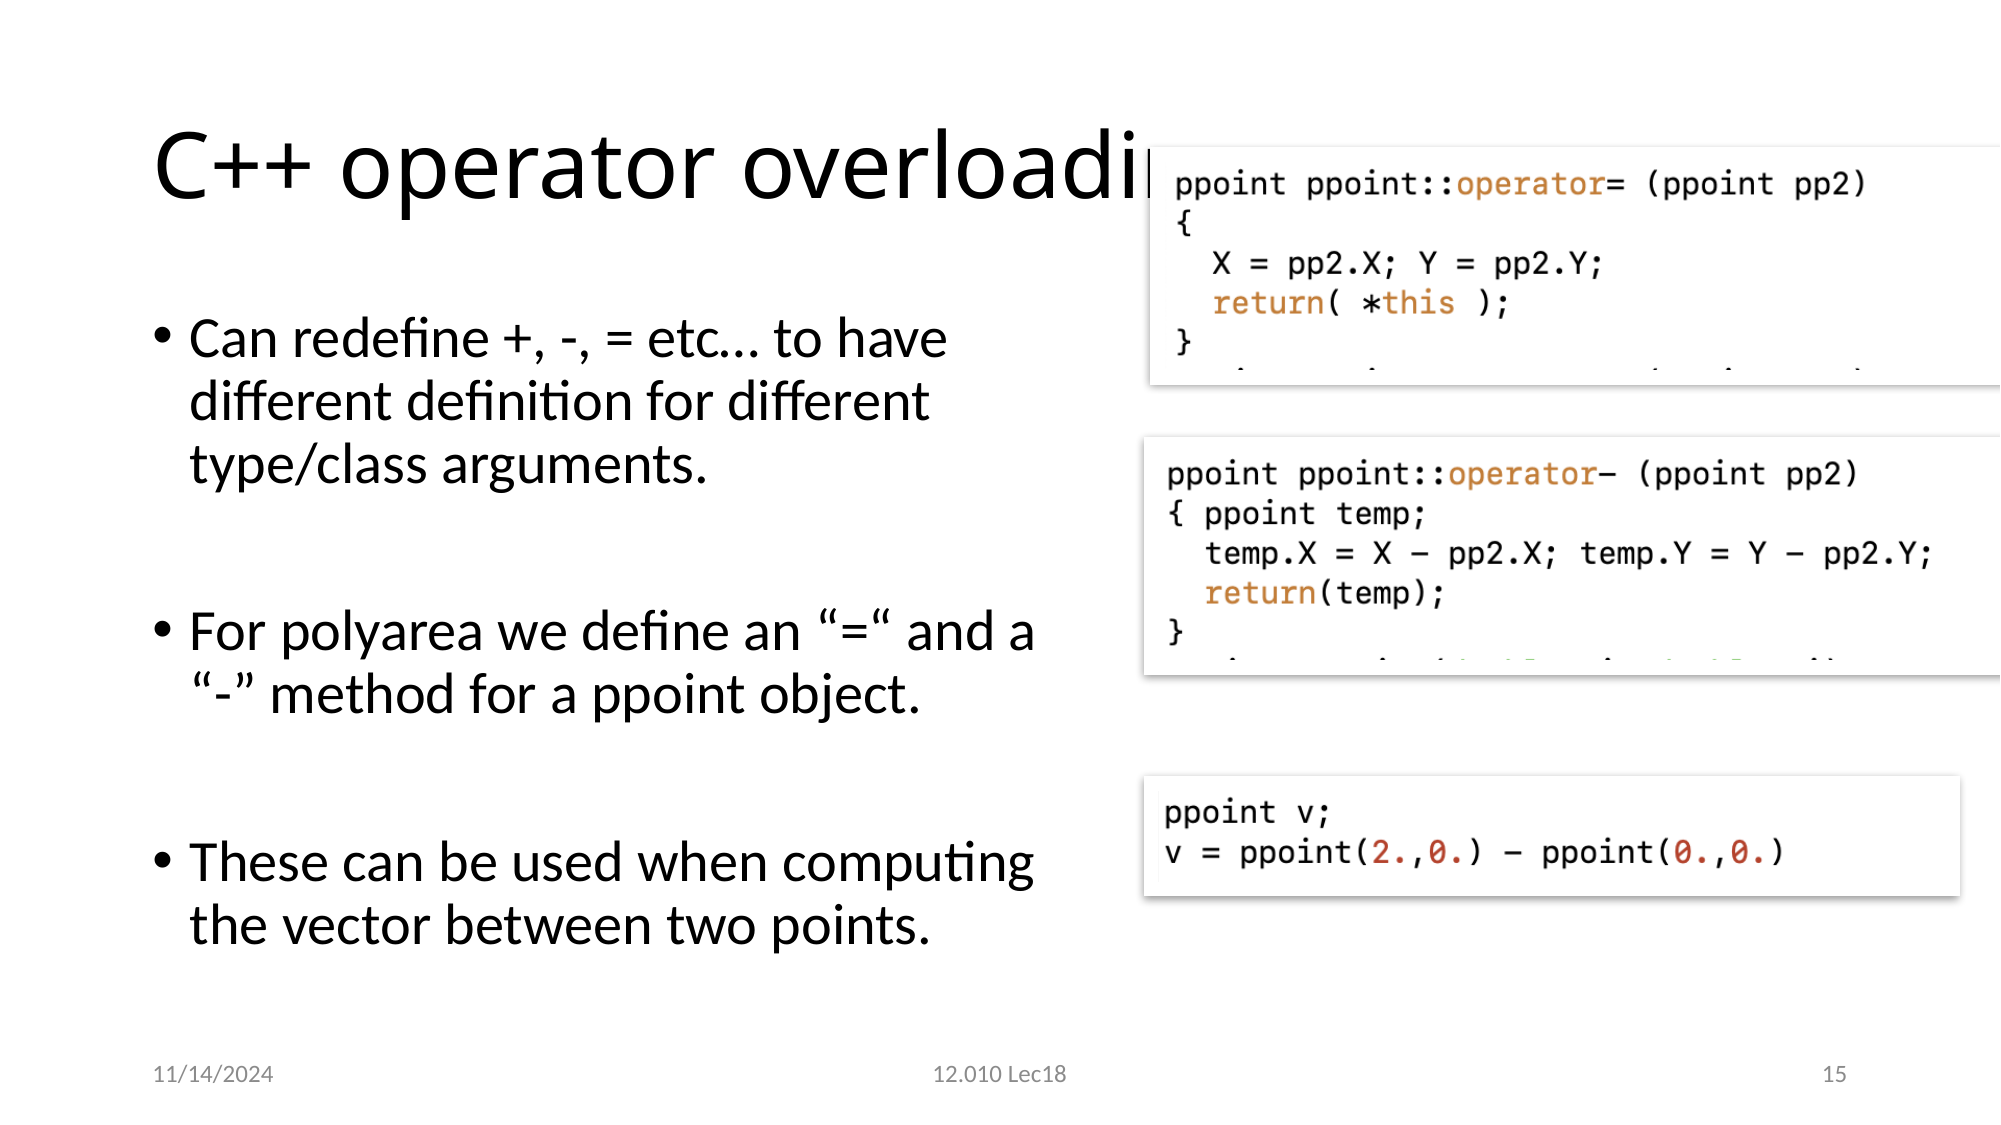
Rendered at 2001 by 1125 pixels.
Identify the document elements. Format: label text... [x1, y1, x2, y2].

picture [1164, 161, 2000, 371]
footer 12.010 Lec18 [662, 1042, 1338, 1103]
list Can redefine +, -, = etc… to have different definition for different type/class arguments. For polyarea we define an “=“ and a “-” method for a ppoint object. These can be used when computing the vector between two points. [137, 299, 1085, 1014]
picture [1158, 451, 2000, 660]
title C++ operator overloading [137, 59, 1863, 278]
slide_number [137, 1042, 588, 1103]
picture [1158, 790, 1946, 882]
slide_number 15 [1412, 1042, 1863, 1103]
